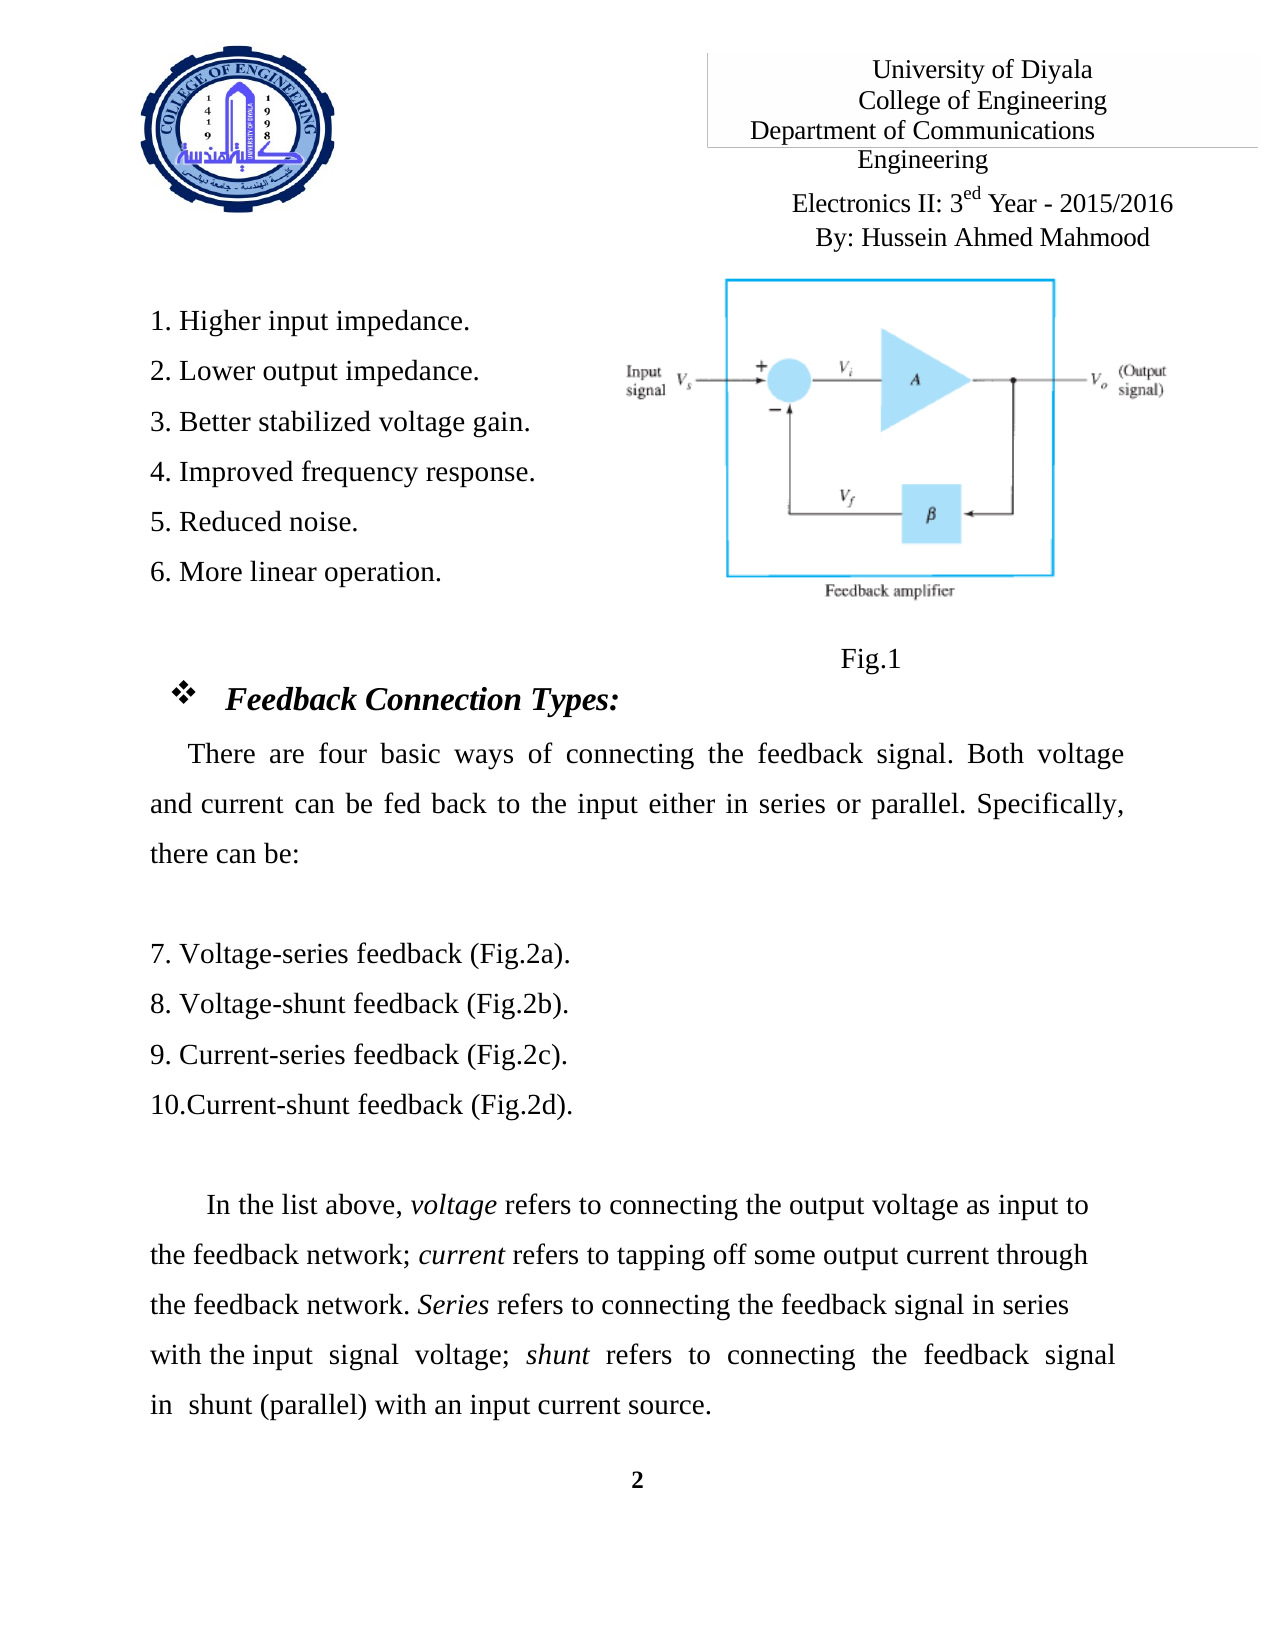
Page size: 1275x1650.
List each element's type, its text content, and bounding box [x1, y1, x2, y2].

slide_number 1 [627, 1463, 648, 1496]
picture [1229, 53, 1270, 225]
picture [140, 42, 335, 213]
text_box University of Diyala College of Engineering Department of Communications Engineering Electronics II: 3ed Year - 2015/2016 By: Hussein Ahmed Mahmood Higher input impedance. Lower output impedance. Better stabilized voltage gain. Improved frequency response. Reduced noise. More linear operation. Fig.1 Feedback Connection Types: There are four basic ways of connecting the feedback signal. Both voltage and current can be fed back to the input either in series or parallel. Specifically, there can be: Voltage-series feedback (Fig.2a). Voltage-shunt feedback (Fig.2b). Current-series feedback (Fig.2c). Current-shunt feedback (Fig.2d). In the list above, voltage refers to connecting the output voltage as input to the feedback network; current refers to tapping off some output current through the feedback network. Series refers to connecting the feedback signal in series with the input signal voltage; shunt refers to connecting the feedback signal in shunt (parallel) with an input current source. [147, 52, 1229, 1390]
